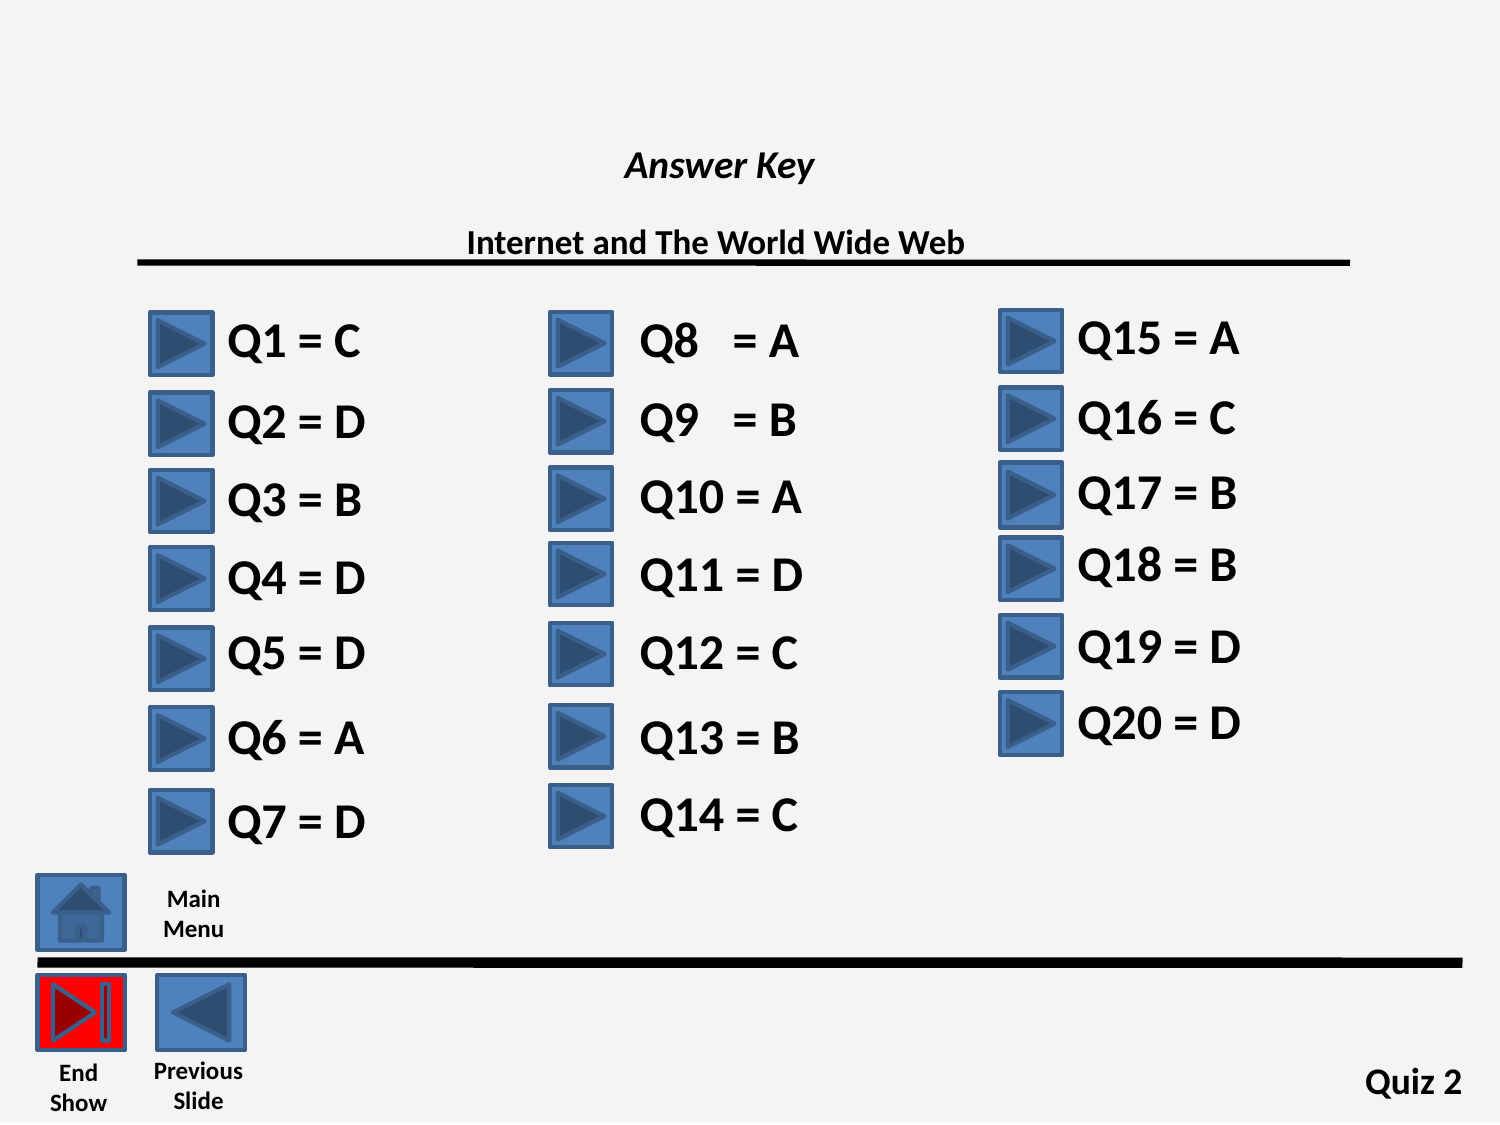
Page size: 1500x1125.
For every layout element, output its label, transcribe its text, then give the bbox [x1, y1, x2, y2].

text_box [155, 973, 247, 1052]
text_box [35, 873, 127, 952]
text_box Quiz 2 [1065, 1049, 1478, 1110]
text_box Main Menu [137, 874, 250, 950]
text_box Q1 = C [212, 299, 475, 375]
text_box [148, 390, 212, 457]
text_box Q18 = B [1062, 524, 1350, 599]
text_box Q13 = B [624, 696, 913, 772]
text_box Q7 = D [212, 781, 488, 857]
text_box [998, 613, 1062, 680]
text_box Q3 = B [212, 459, 488, 534]
text_box End Show [22, 1049, 135, 1124]
text_box Q4 = D [212, 537, 475, 612]
text_box [998, 460, 1062, 530]
text_box [548, 465, 614, 532]
text_box Q15 = A [1062, 296, 1350, 372]
text_box [0, 0, 1500, 1123]
text_box Q16 = C [1062, 376, 1350, 451]
title Answer Key Internet and The World Wide Web [251, 112, 1189, 259]
text_box [998, 690, 1062, 757]
text_box [548, 388, 614, 455]
text_box [148, 788, 212, 855]
text_box Q17 = B [1062, 451, 1350, 524]
text_box [148, 468, 212, 534]
text_box [548, 541, 614, 607]
text_box [148, 625, 215, 692]
text_box [548, 783, 614, 849]
text_box [148, 705, 212, 772]
text_box [998, 308, 1064, 374]
text_box [35, 973, 127, 1049]
text_box Previous Slide [129, 1047, 268, 1123]
text_box Q20 = D [1062, 681, 1350, 757]
text_box Q11 = D [624, 534, 913, 609]
text_box [548, 310, 614, 377]
text_box Q10 = A [624, 456, 913, 532]
text_box Q19 = D [1062, 606, 1350, 681]
text_box [548, 703, 614, 770]
text_box [998, 535, 1064, 602]
text_box Q8 = A [624, 299, 913, 375]
text_box Q2 = D [212, 381, 475, 457]
text_box Q12 = C [624, 612, 913, 688]
text_box [148, 545, 212, 612]
text_box Q5 = D [212, 612, 488, 688]
title Answer Key Internet and The World Wide Web [251, 271, 1189, 275]
text_box Q14 = C [624, 774, 913, 849]
text_box [548, 621, 614, 687]
text_box Q6 = A [212, 696, 488, 772]
text_box Q9 = B [624, 379, 913, 454]
text_box [998, 385, 1062, 452]
text_box [148, 310, 215, 377]
